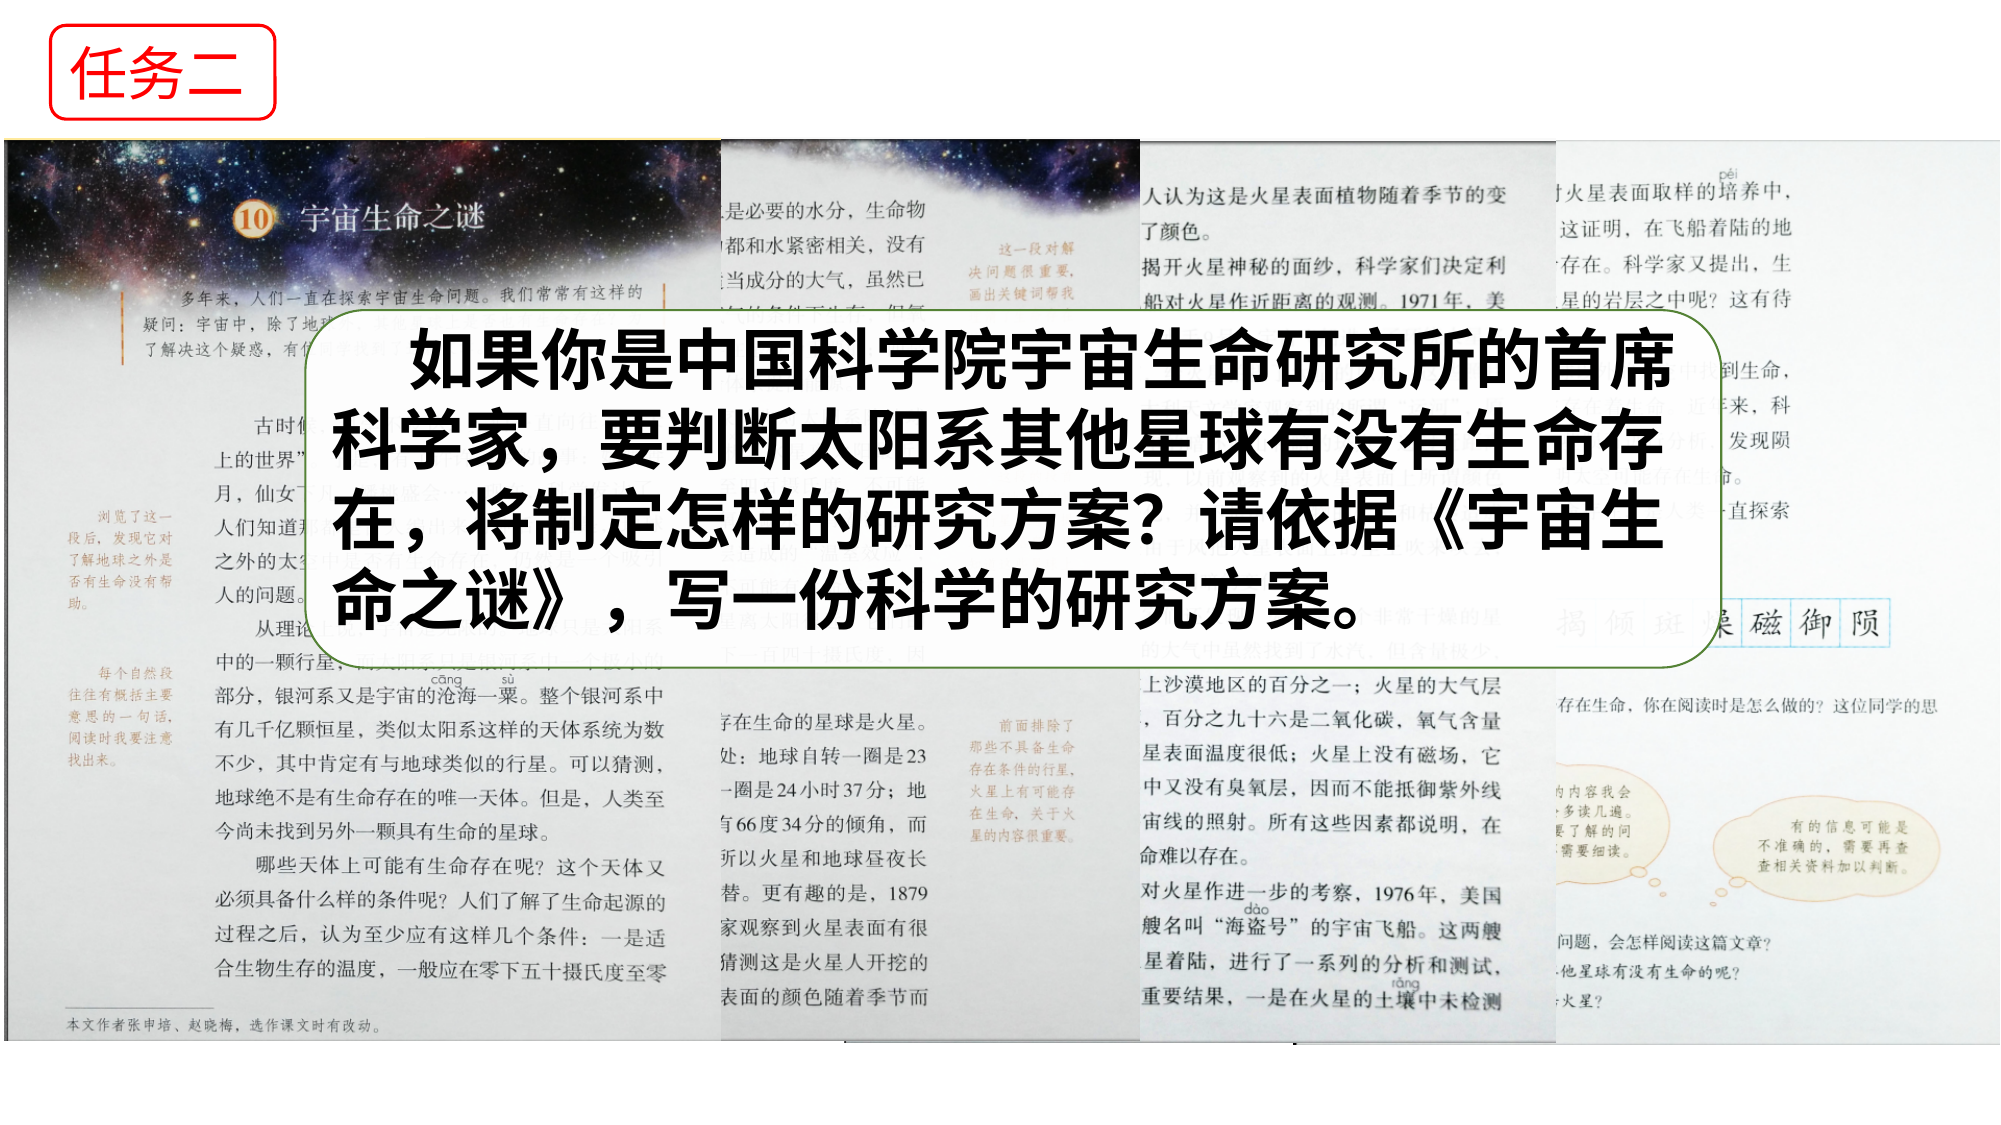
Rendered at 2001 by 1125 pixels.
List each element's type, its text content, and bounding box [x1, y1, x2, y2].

text_box 任务二 [50, 25, 275, 120]
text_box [4, 137, 2000, 1045]
